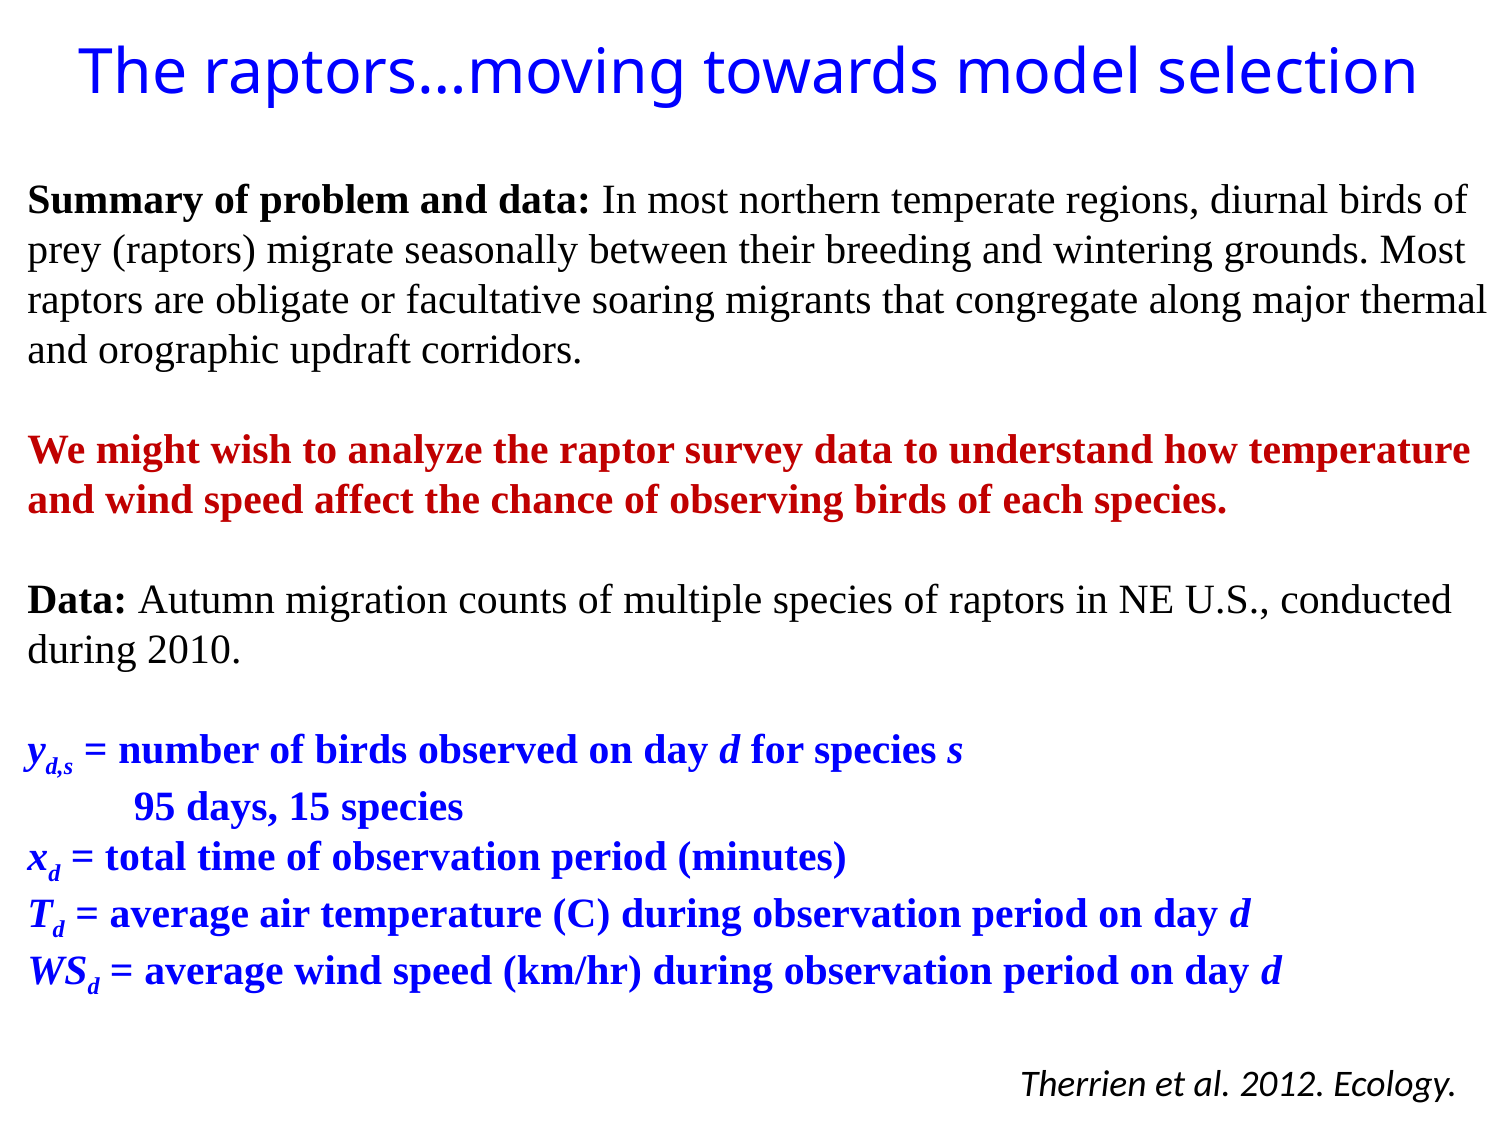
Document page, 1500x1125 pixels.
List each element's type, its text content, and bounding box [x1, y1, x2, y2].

text_box Summary of problem and data: In most northern temperate regions, diurnal birds of prey (raptors) migrate seasonally between their breeding and wintering grounds. Most raptors are obligate or facultative soaring migrants that congregate along major thermal and orographic updraft corridors. We might wish to analyze the raptor survey data to understand how temperature and wind speed affect the chance of observing birds of each species. Data: Autumn migration counts of multiple species of raptors in NE U.S., conducted during 2010. yd,s = number of birds observed on day d for species s 95 days, 15 species xd = total time of observation period (minutes) Td = average air temperature (C) during observation period on day d WSd = average wind speed (km/hr) during observation period on day d [12, 164, 1500, 1007]
text_box Therrien et al. 2012. Ecology. [1005, 1051, 1473, 1112]
title The raptors…moving towards model selection [0, 0, 1500, 163]
